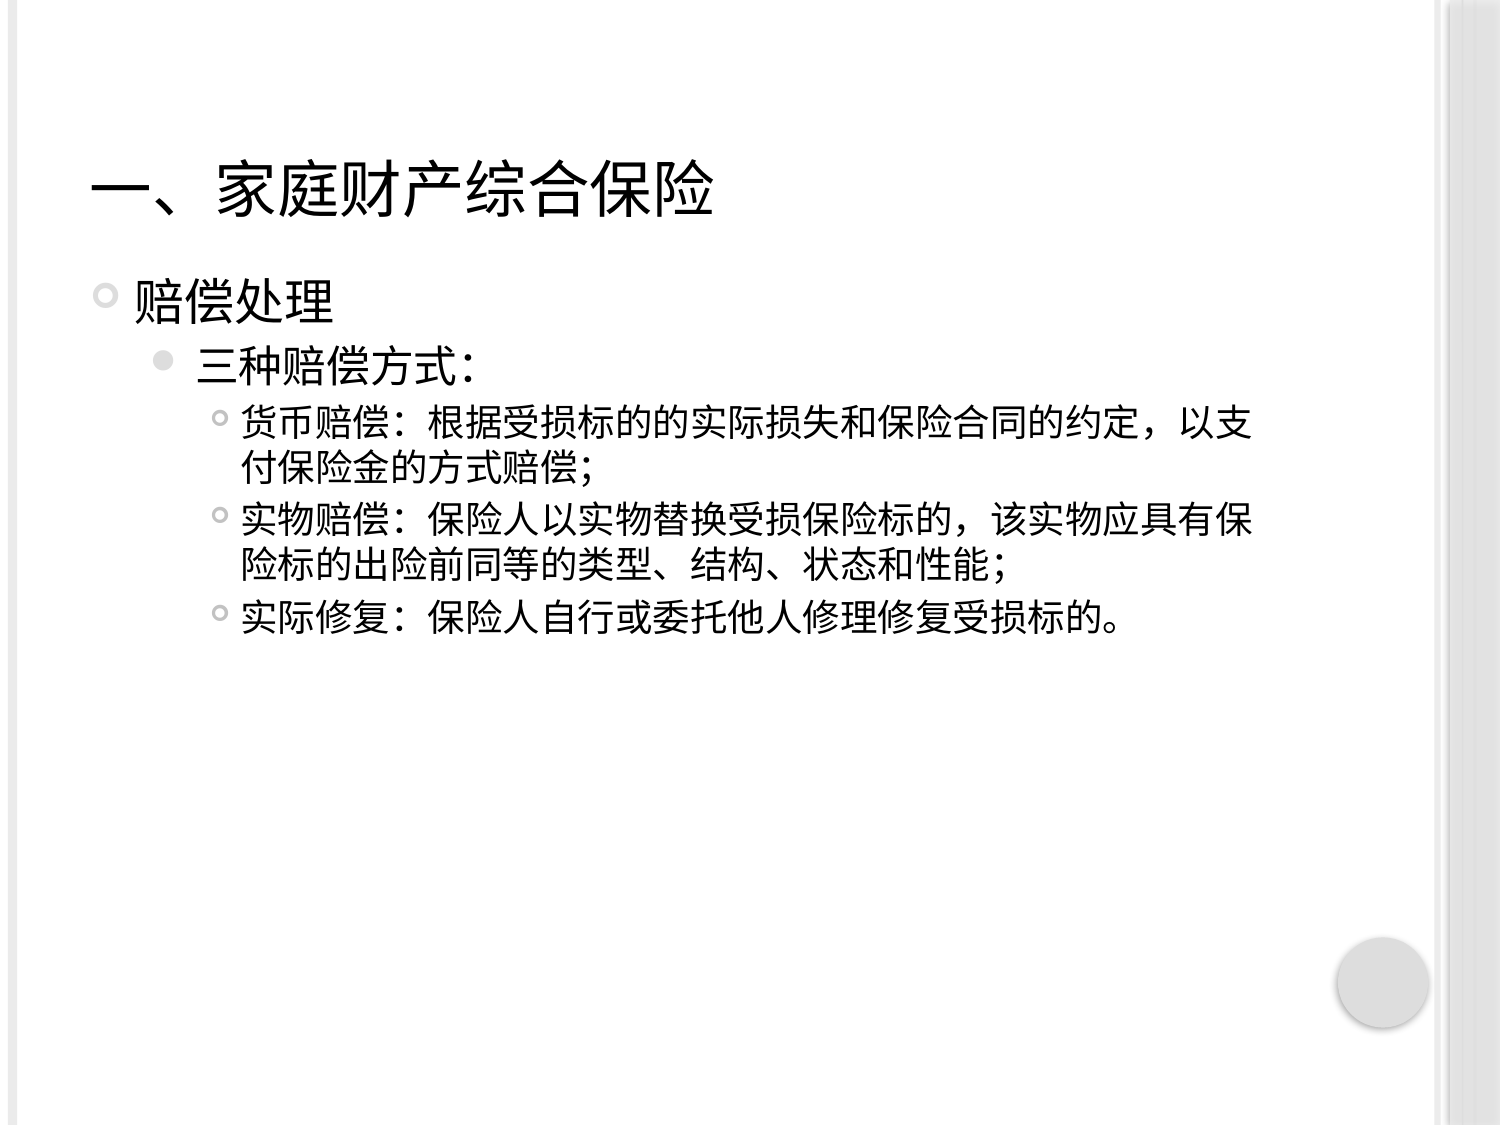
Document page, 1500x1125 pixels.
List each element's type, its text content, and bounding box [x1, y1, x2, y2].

list 赔偿处理 三种赔偿方式： 货币赔偿：根据受损标的的实际损失和保险合同的约定，以支付保险金的方式赔偿； 实物赔偿：保险人以实物替换受损保险标的，该实物应具有保险标的出险前同等的类型、结构、状态和性能； 实际修复：保险人自行或委托他人修理修复受损标的。 [74, 262, 1301, 1063]
title 一、家庭财产综合保险 [75, 45, 1300, 233]
